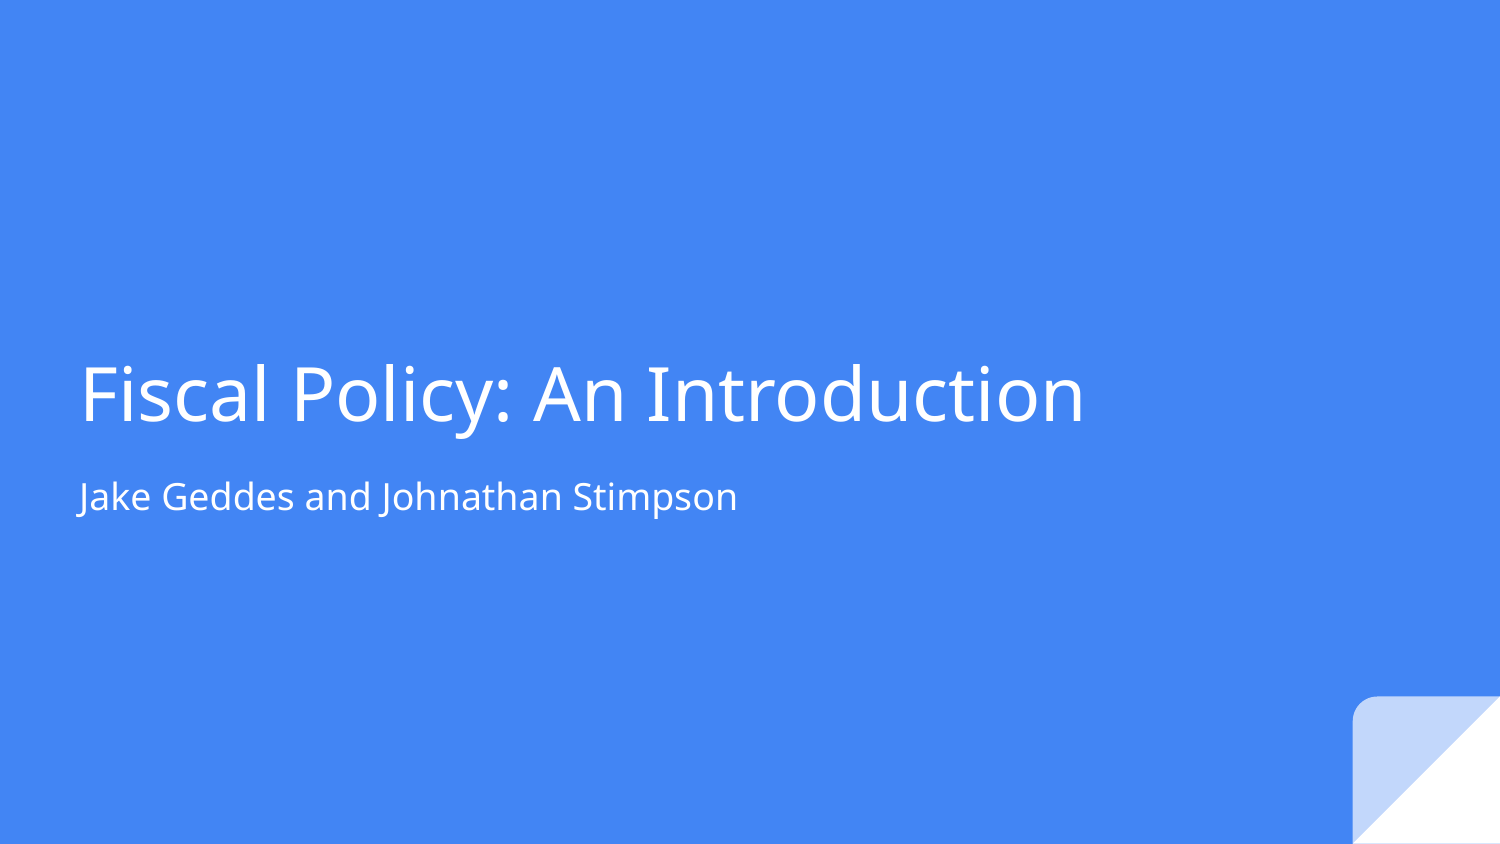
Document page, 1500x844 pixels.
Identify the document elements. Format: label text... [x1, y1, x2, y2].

title Fiscal Policy: An Introduction [64, 298, 1413, 452]
subtitle Jake Geddes and Johnathan Stimpson [64, 457, 1413, 529]
